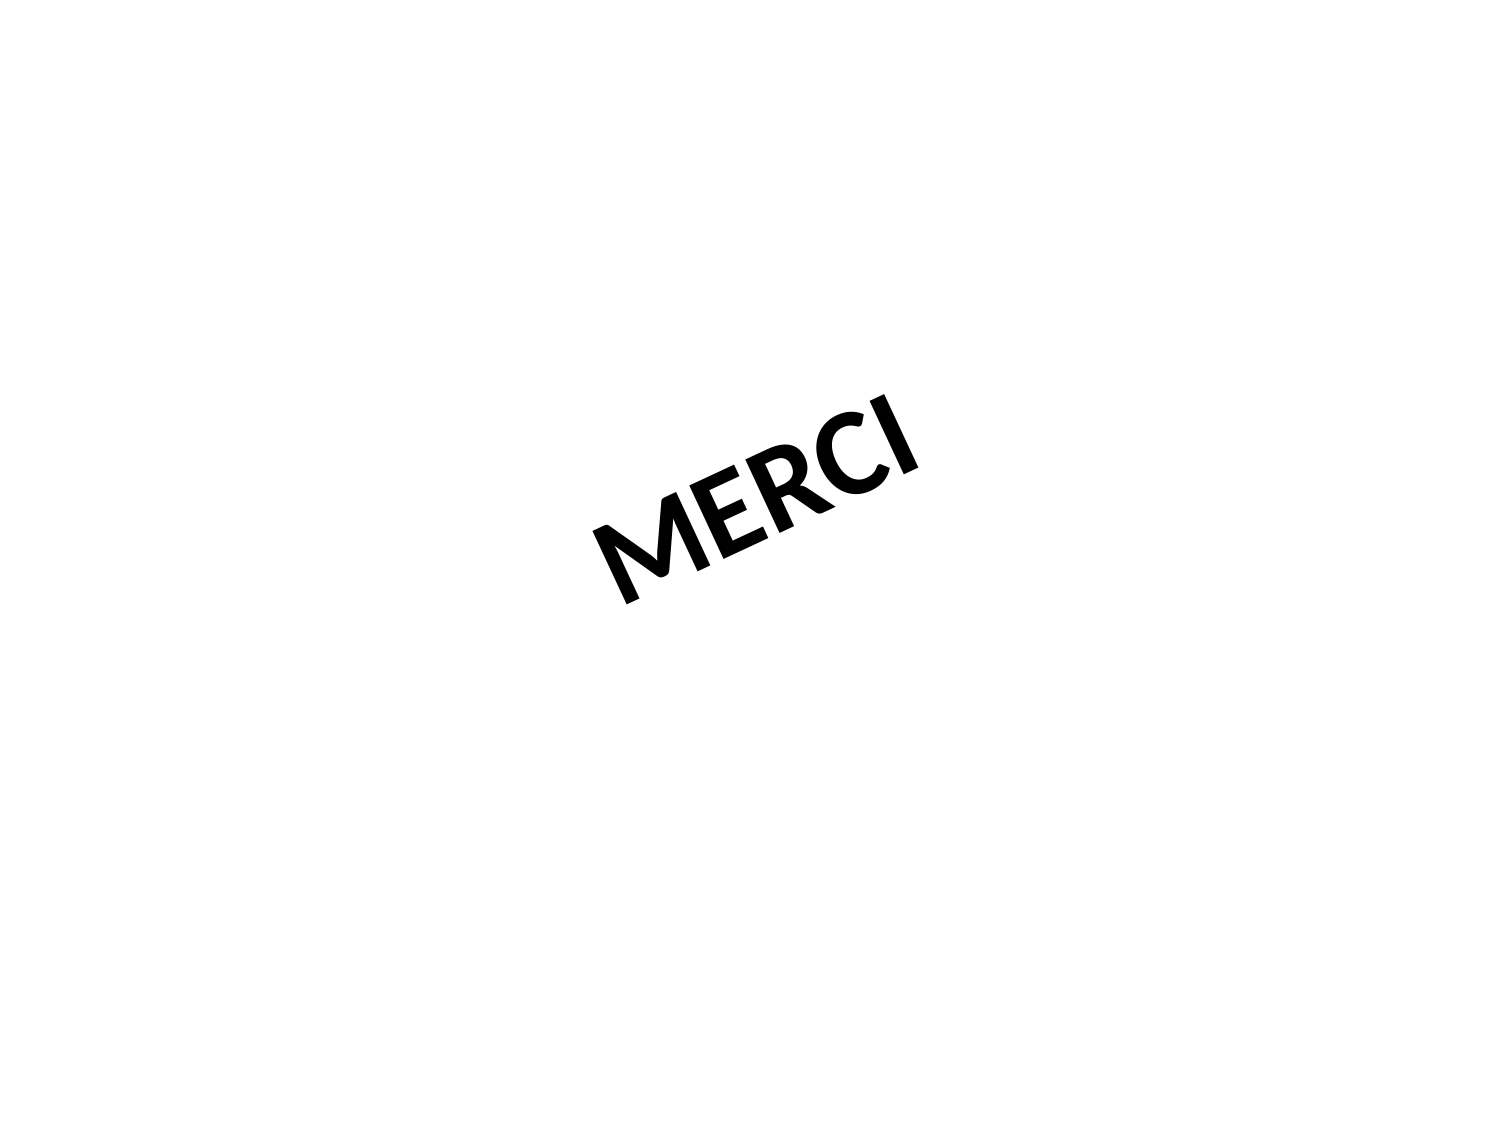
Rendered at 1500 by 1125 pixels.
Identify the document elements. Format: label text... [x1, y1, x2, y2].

title MERCI [100, 119, 1403, 862]
